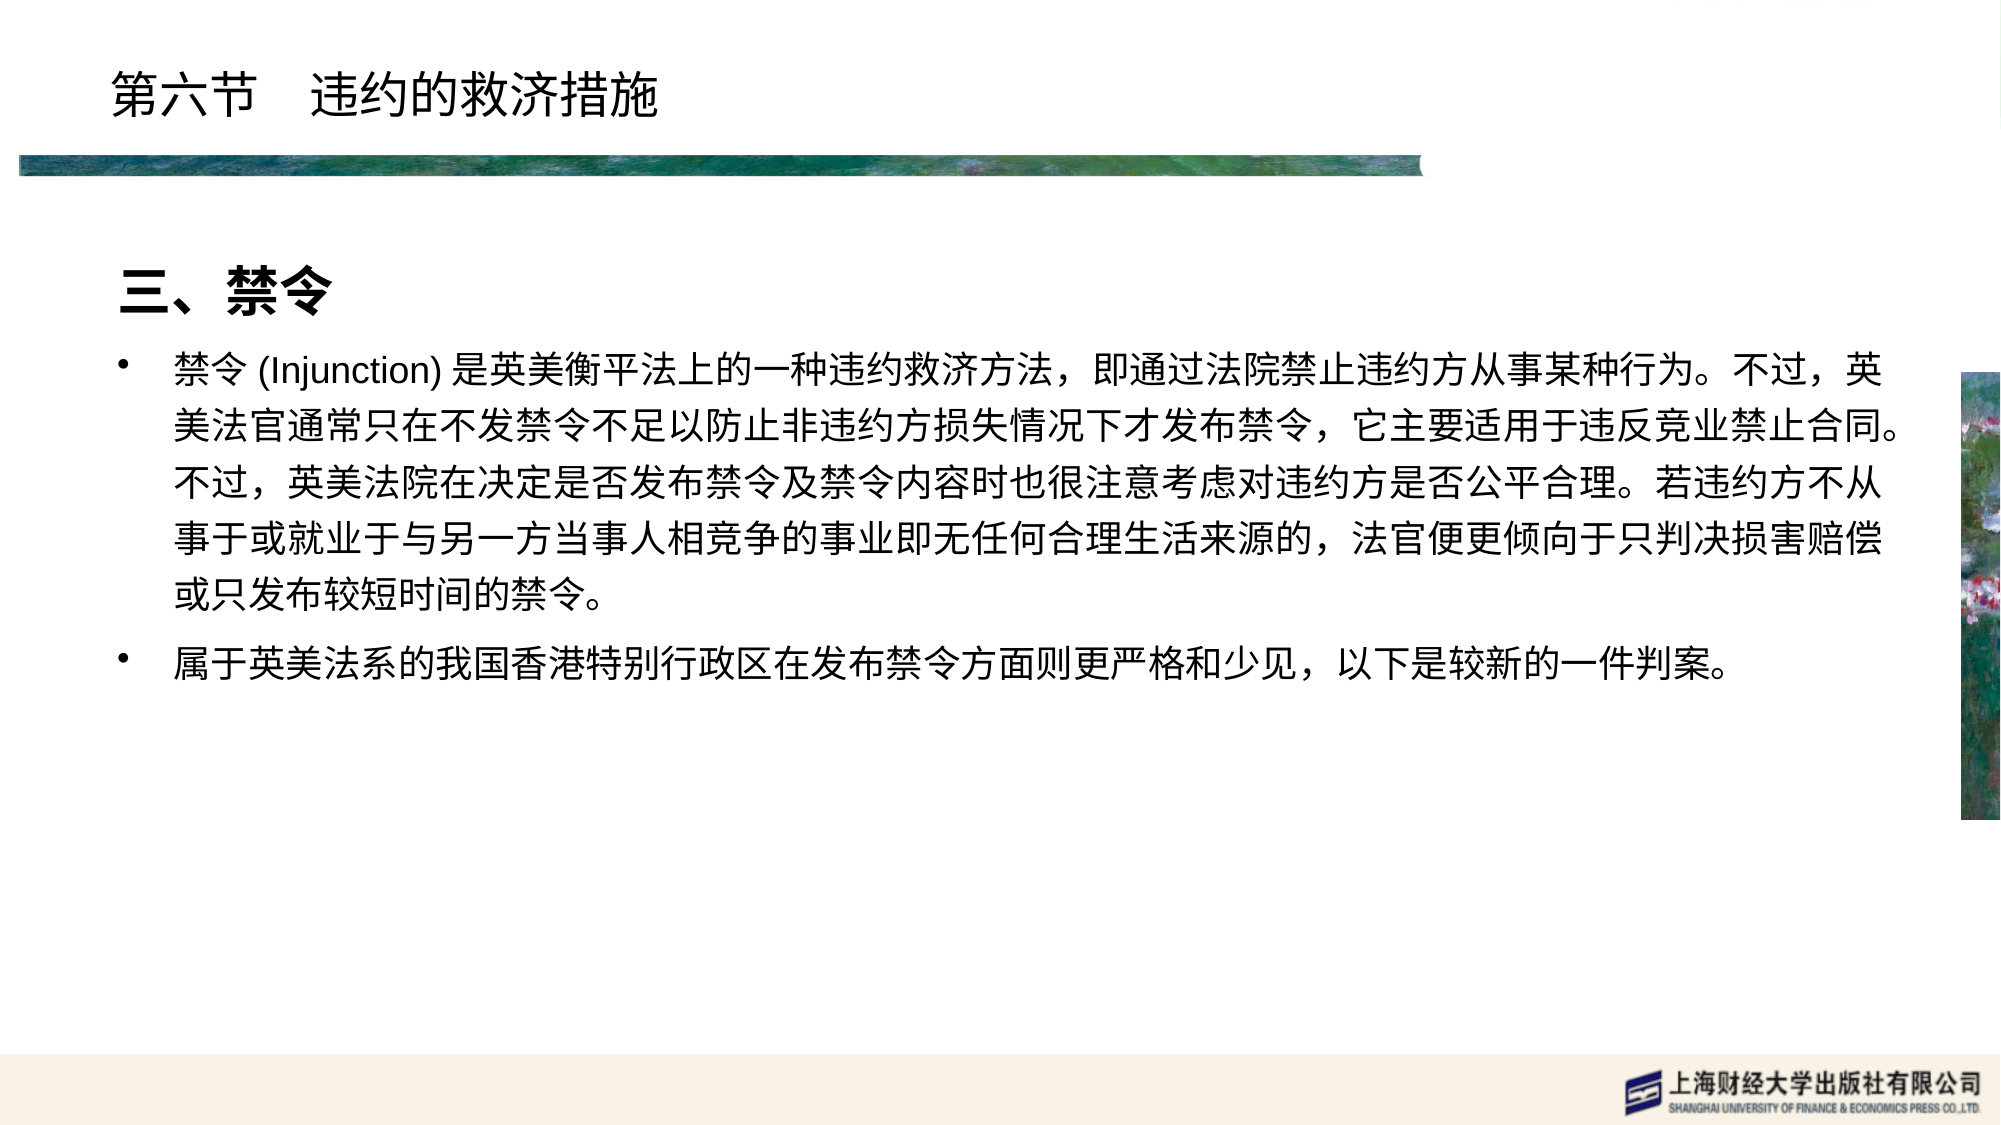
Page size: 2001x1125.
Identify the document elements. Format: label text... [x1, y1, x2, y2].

list 三、禁令 禁令(Injunction)是英美衡平法上的一种违约救济方法，即通过法院禁止违约方从事某种行为。不过，英美法官通常只在不发禁令不足以防止非违约方损失情况下才发布禁令，它主要适用于违反竞业禁止合同。不过，英美法院在决定是否发布禁令及禁令内容时也很注意考虑对违约方是否公平合理。若违约方不从事于或就业于与另一方当事人相竞争的事业即无任何合理生活来源的，法官便更倾向于只判决损害赔偿或只发布较短时间的禁令。 属于英美法系的我国香港特别行政区在发布禁令方面则更严格和少见，以下是较新的一件判案。 [102, 233, 1898, 1032]
picture [0, 0, 2001, 1125]
title 第六节 违约的救济措施 [94, 42, 1451, 146]
